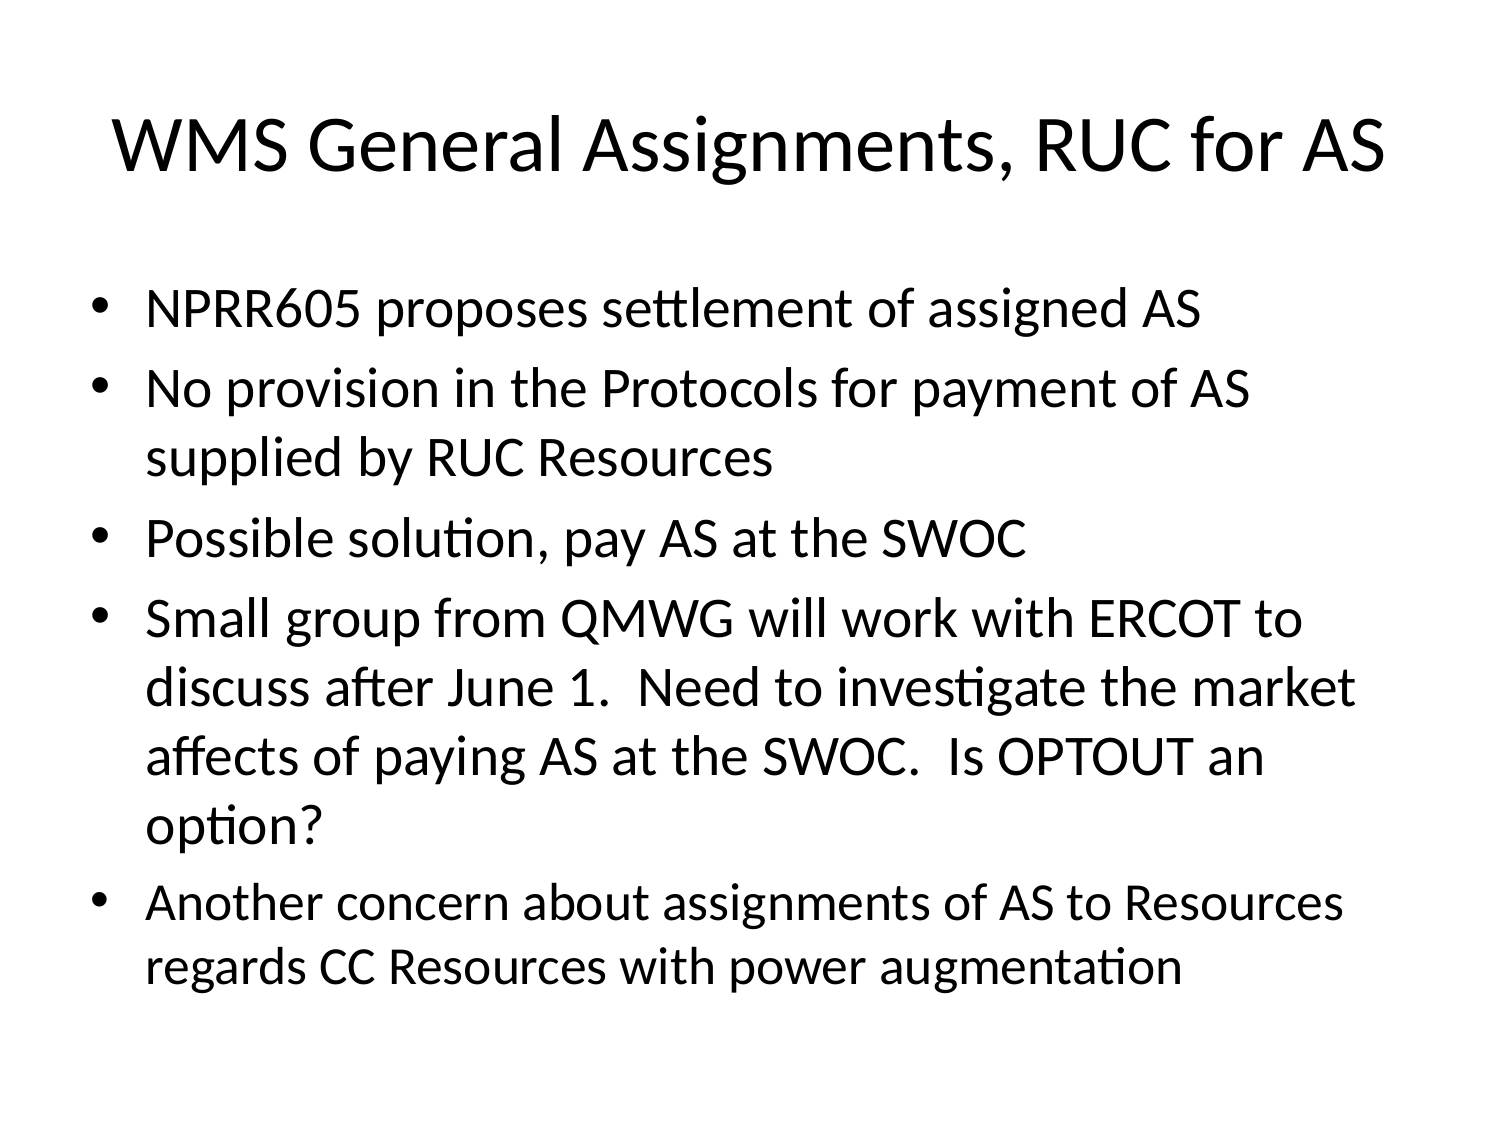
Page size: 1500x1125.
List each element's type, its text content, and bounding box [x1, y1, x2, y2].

title WMS General Assignments, RUC for AS [75, 45, 1425, 233]
list NPRR605 proposes settlement of assigned AS No provision in the Protocols for payment of AS supplied by RUC Resources Possible solution, pay AS at the SWOC Small group from QMWG will work with ERCOT to discuss after June 1. Need to investigate the market affects of paying AS at the SWOC. Is OPTOUT an option? Another concern about assignments of AS to Resources regards CC Resources with power augmentation [75, 262, 1425, 1005]
